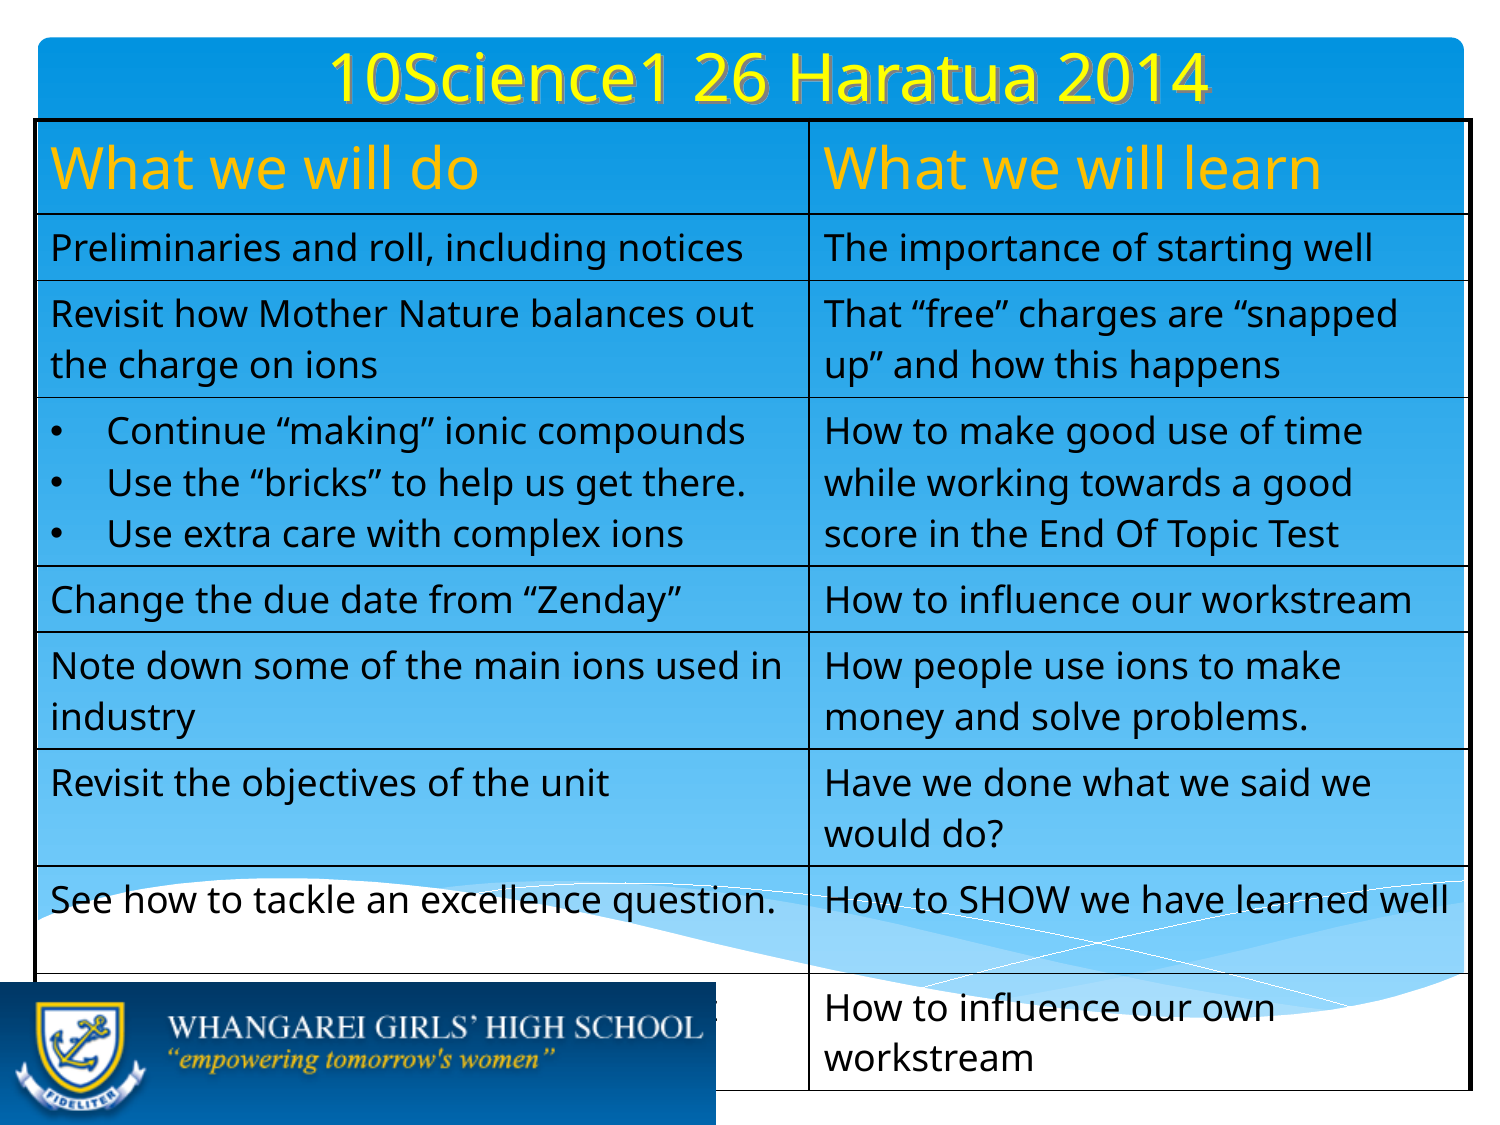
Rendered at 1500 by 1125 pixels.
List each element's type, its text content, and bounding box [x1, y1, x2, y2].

table_cell Revisit the objectives of the unit [37, 750, 808, 865]
table_cell How to make good use of time while working towards a good score in the End Of Topic Test [810, 398, 1468, 565]
table_cell How people use ions to make money and solve problems. [810, 633, 1468, 748]
table_header What we will do [37, 122, 808, 213]
table_cell Note down some of the main ions used in industry [37, 633, 808, 748]
table_cell If time, set a due date for the EOT test [37, 974, 808, 1090]
table_cell Change the due date from “Zenday” [37, 567, 808, 631]
picture [0, 982, 716, 1125]
table_cell Have we done what we said we would do? [810, 750, 1468, 865]
table_cell The importance of starting well [810, 215, 1468, 280]
table_cell How to SHOW we have learned well [810, 867, 1468, 973]
table_cell Preliminaries and roll, including notices [37, 215, 808, 280]
table_cell That “free” charges are “snapped up” and how this happens [810, 281, 1468, 397]
table_cell Revisit how Mother Nature balances out the charge on ions [37, 281, 808, 397]
table_cell See how to tackle an excellence question. [37, 867, 808, 973]
text_box 10Science1 26 Haratua 2014 [162, 24, 1375, 118]
table_cell How to influence our workstream [810, 567, 1468, 631]
table_cell How to influence our own workstream [810, 974, 1468, 1090]
table_header What we will learn [810, 122, 1468, 213]
table_cell Continue “making” ionic compounds Use the “bricks” to help us get there. Use extra care with complex ions [37, 398, 808, 565]
